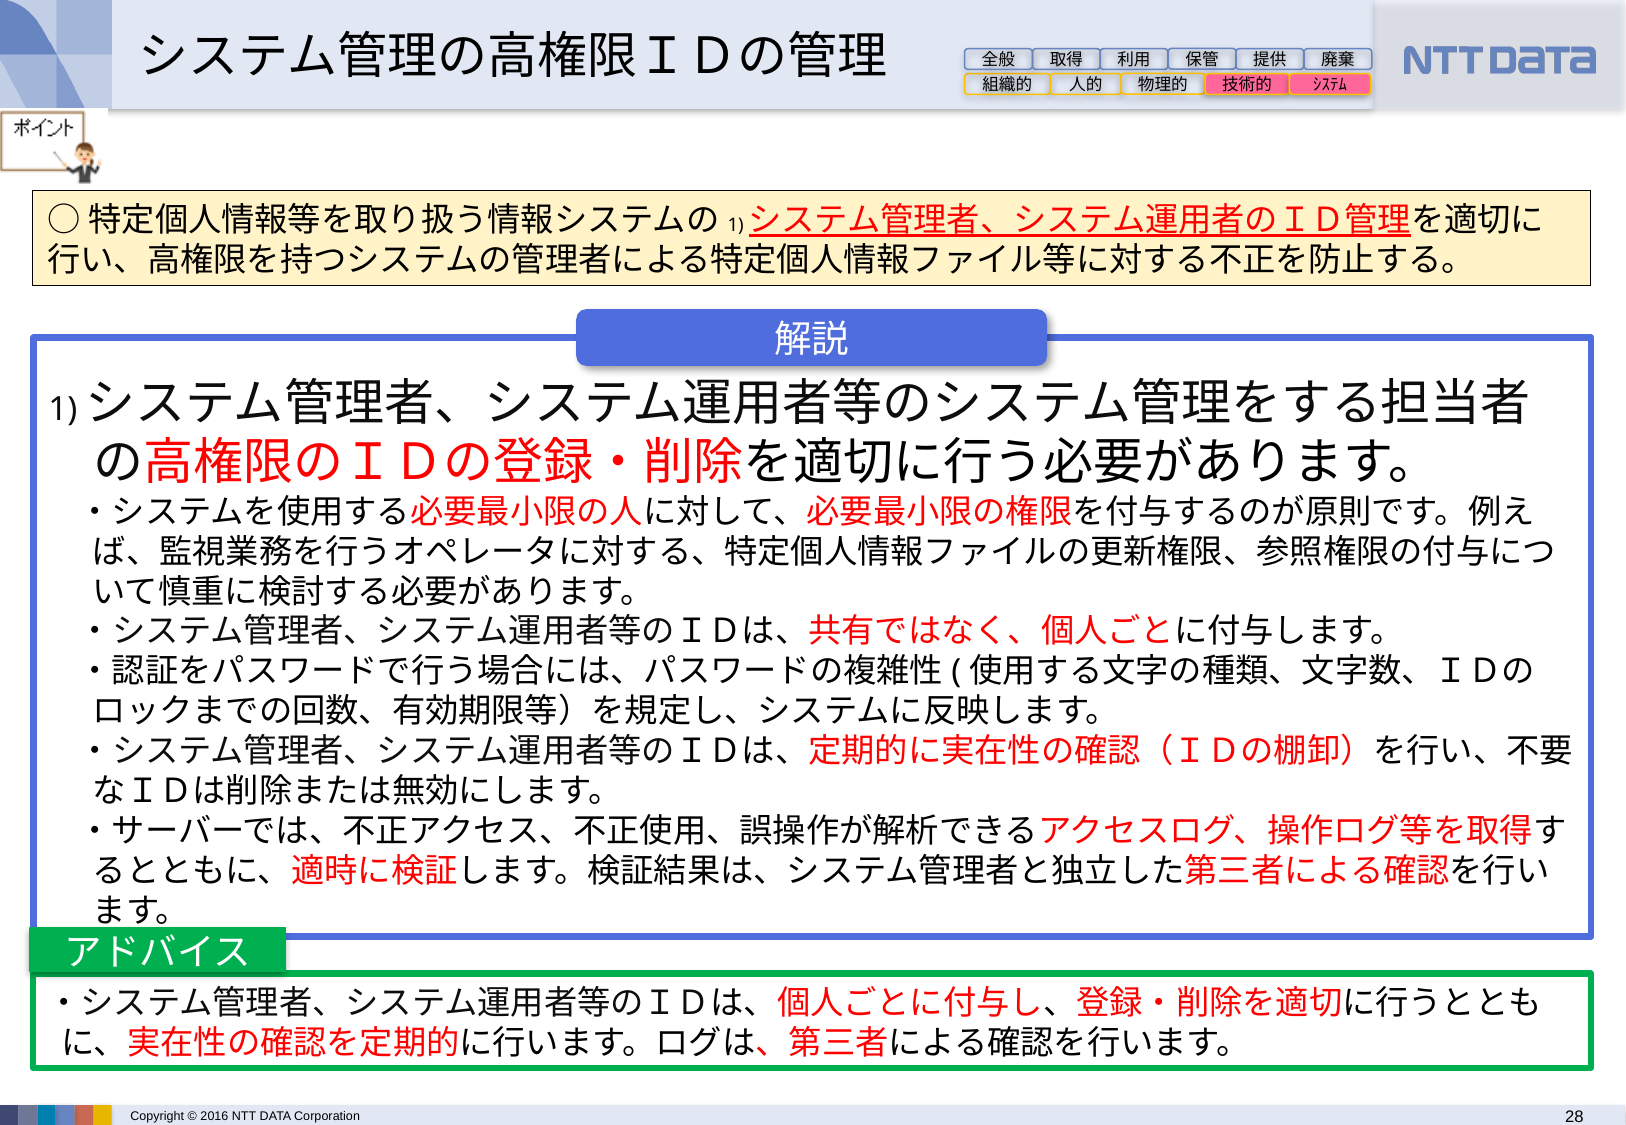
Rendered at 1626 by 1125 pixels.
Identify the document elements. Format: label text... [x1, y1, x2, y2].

picture [1416, 46, 1596, 74]
text_box 解説 [576, 309, 1047, 366]
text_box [964, 48, 1373, 95]
text_box ○特定個人情報等を取り扱う情報システムの1)システム管理者、システム運用者のＩＤ管理を適切に行い、高権限を持つシステムの管理者による特定個人情報ファイル等に対する不正を防止する。 [32, 190, 1591, 286]
title システム管理の高権限ＩＤの管理 [110, 0, 1416, 109]
text_box ・システム管理者、システム運用者等のＩＤは、個人ごとに付与し、登録・削除を適切に行うとともに、実在性の確認を定期的に行います。ログは、第三者による確認を行います。 [32, 973, 1591, 1069]
text_box アドバイス [29, 927, 286, 972]
text_box 1)システム管理者、システム運用者等のシステム管理をする担当者の高権限のＩＤの登録・削除を適切に行う必要があります。 ・システムを使用する必要最小限の人に対して、必要最小限の権限を付与するのが原則です。例えば、監視業務を行うオペレータに対する、特定個人情報ファイルの更新権限、参照権限の付与について慎重に検討する必要があります。 ・システム管理者、システム運用者等のＩＤは、共有ではなく、個人ごとに付与します。 ・認証をパスワードで行う場合には、パスワードの複雑性(使用する文字の種類、文字数、ＩＤのロックまでの回数、有効期限等）を規定し、システムに反映します。 ・システム管理者、システム運用者等のＩＤは、定期的に実在性の確認（ＩＤの棚卸）を行い、不要なＩＤは削除または無効にします。 ・サーバーでは、不正アクセス、不正使用、誤操作が解析できるアクセスログ、操作ログ等を取得するとともに、適時に検証します。検証結果は、システム管理者と独立した第三者による確認を行います。 [33, 337, 1592, 937]
picture [0, 0, 110, 195]
